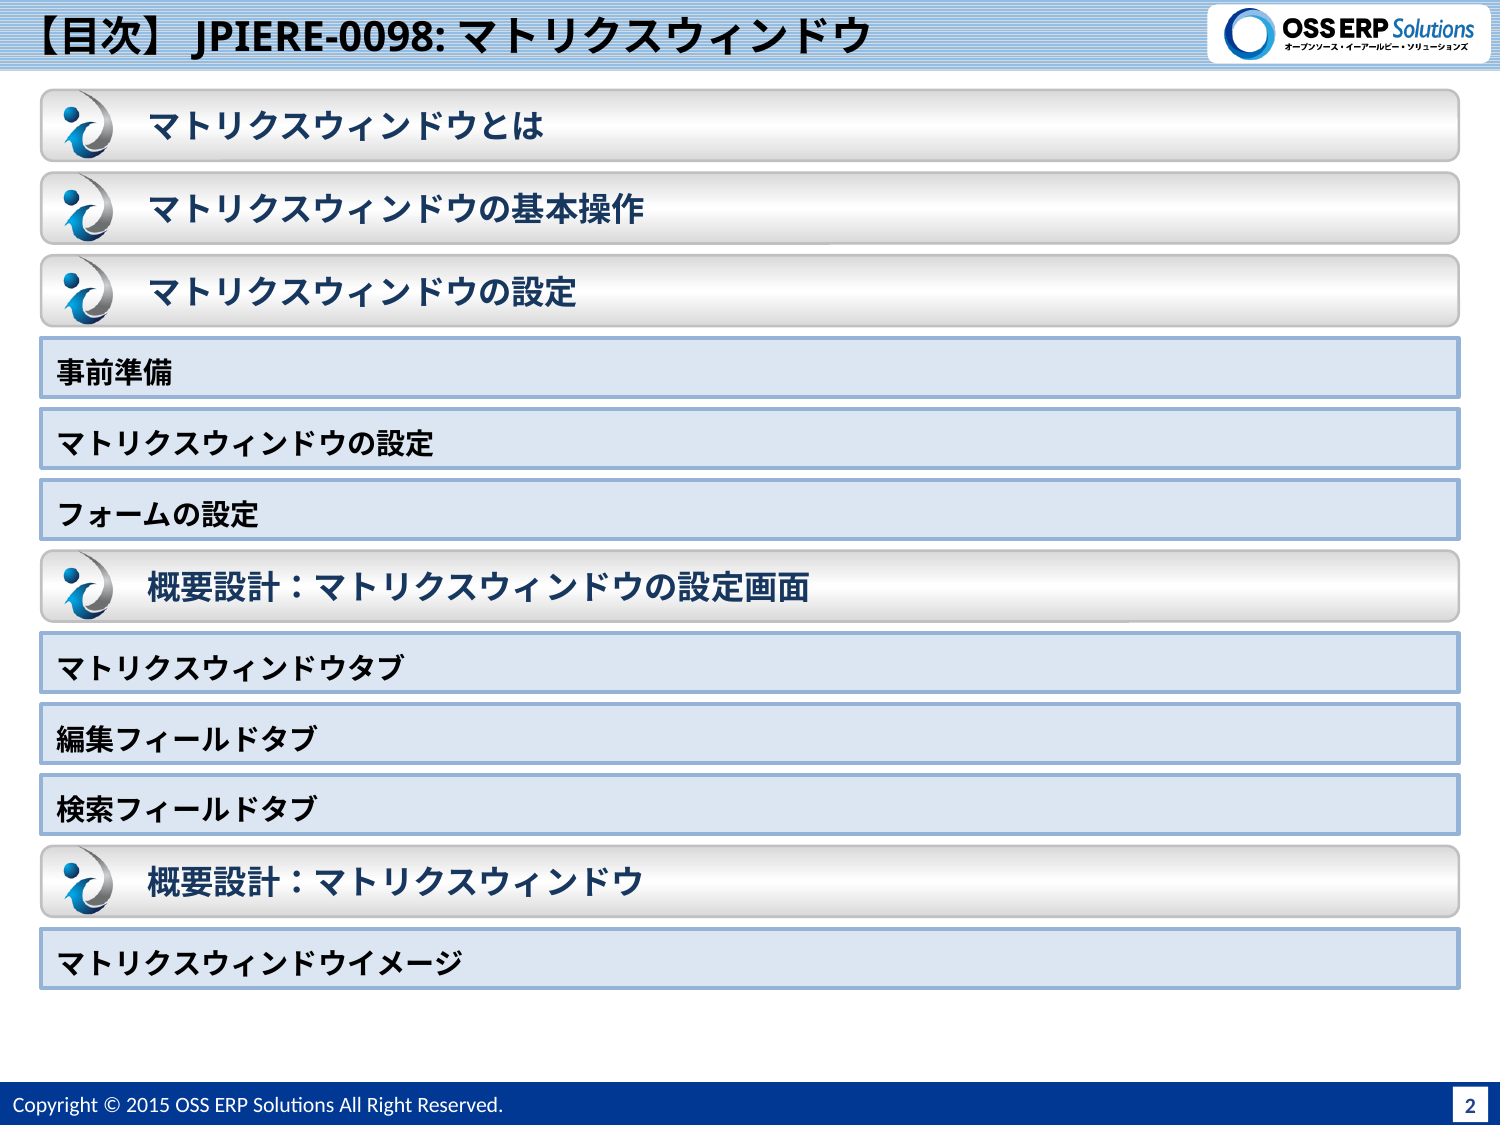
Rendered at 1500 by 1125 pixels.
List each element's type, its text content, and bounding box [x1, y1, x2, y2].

text_box マトリクスウィンドウイメージ [39, 927, 1461, 990]
text_box マトリクスウィンドウの基本操作 [118, 172, 1459, 244]
picture [52, 550, 118, 622]
text_box マトリクスウィンドウの設定 [39, 407, 1461, 470]
text_box 概要設計：マトリクスウィンドウの設定画面 [41, 550, 51, 620]
text_box フォームの設定 [39, 478, 1461, 541]
text_box 概要設計：マトリクスウィンドウの設定画面 [118, 550, 1459, 622]
text_box 検索フィールドタブ [39, 773, 1461, 836]
title 【目次】JPIERE-0098:マトリクスウィンドウ [2, 0, 1353, 70]
picture [52, 255, 118, 327]
picture [52, 89, 118, 162]
picture [1353, 8, 1474, 60]
text_box 事前準備 [39, 336, 1461, 399]
text_box マトリクスウィンドウタブ [39, 631, 1461, 694]
text_box マトリクスウィンドウの基本操作 [41, 172, 51, 242]
text_box 概要設計：マトリクスウィンドウ [41, 846, 50, 916]
picture [52, 845, 118, 917]
text_box 概要設計：マトリクスウィンドウ [118, 845, 1459, 917]
text_box 編集フィールドタブ [39, 702, 1461, 765]
text_box マトリクスウィンドウの設定 [119, 255, 1459, 327]
text_box マトリクスウィンドウとは [118, 89, 1459, 161]
text_box マトリクスウィンドウとは [41, 90, 50, 160]
text_box マトリクスウィンドウの設定 [41, 255, 50, 325]
picture [52, 172, 118, 244]
